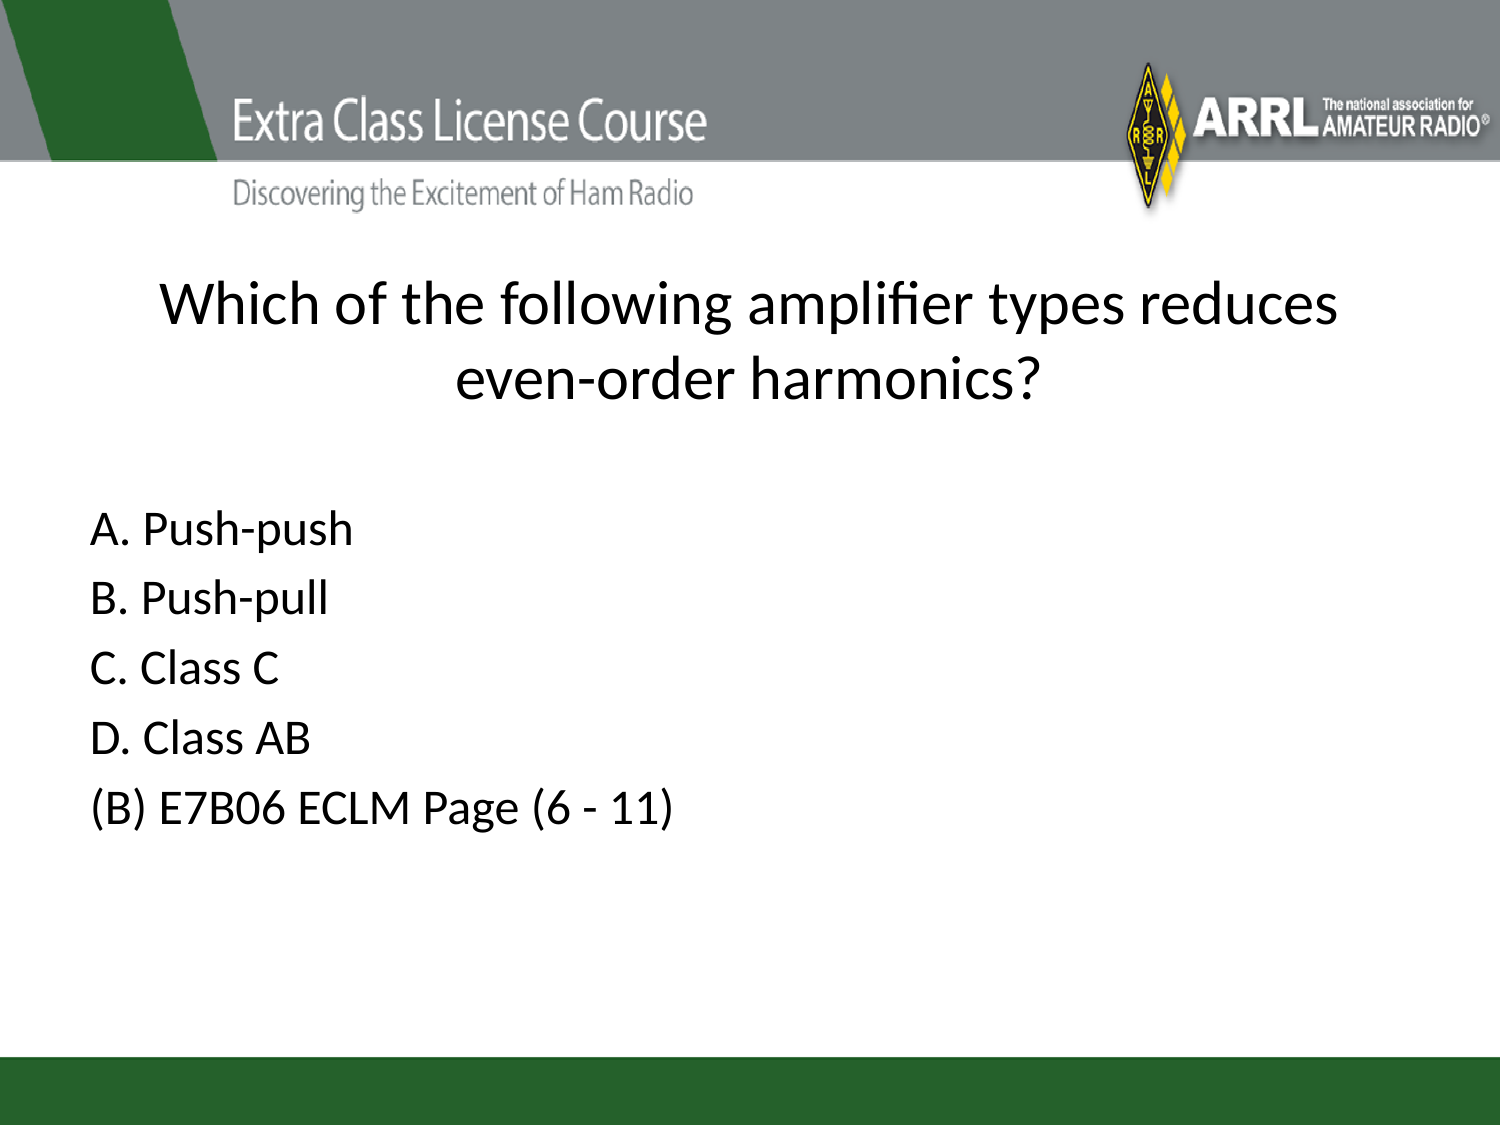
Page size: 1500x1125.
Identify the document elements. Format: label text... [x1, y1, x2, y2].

title Which of the following amplifier types reduces even-order harmonics? [75, 254, 1425, 435]
list A. Push-push B. Push-pull C. Class C D. Class AB (B) E7B06 ECLM Page (6 - 11) [75, 487, 1425, 1005]
picture [0, 0, 1500, 1125]
